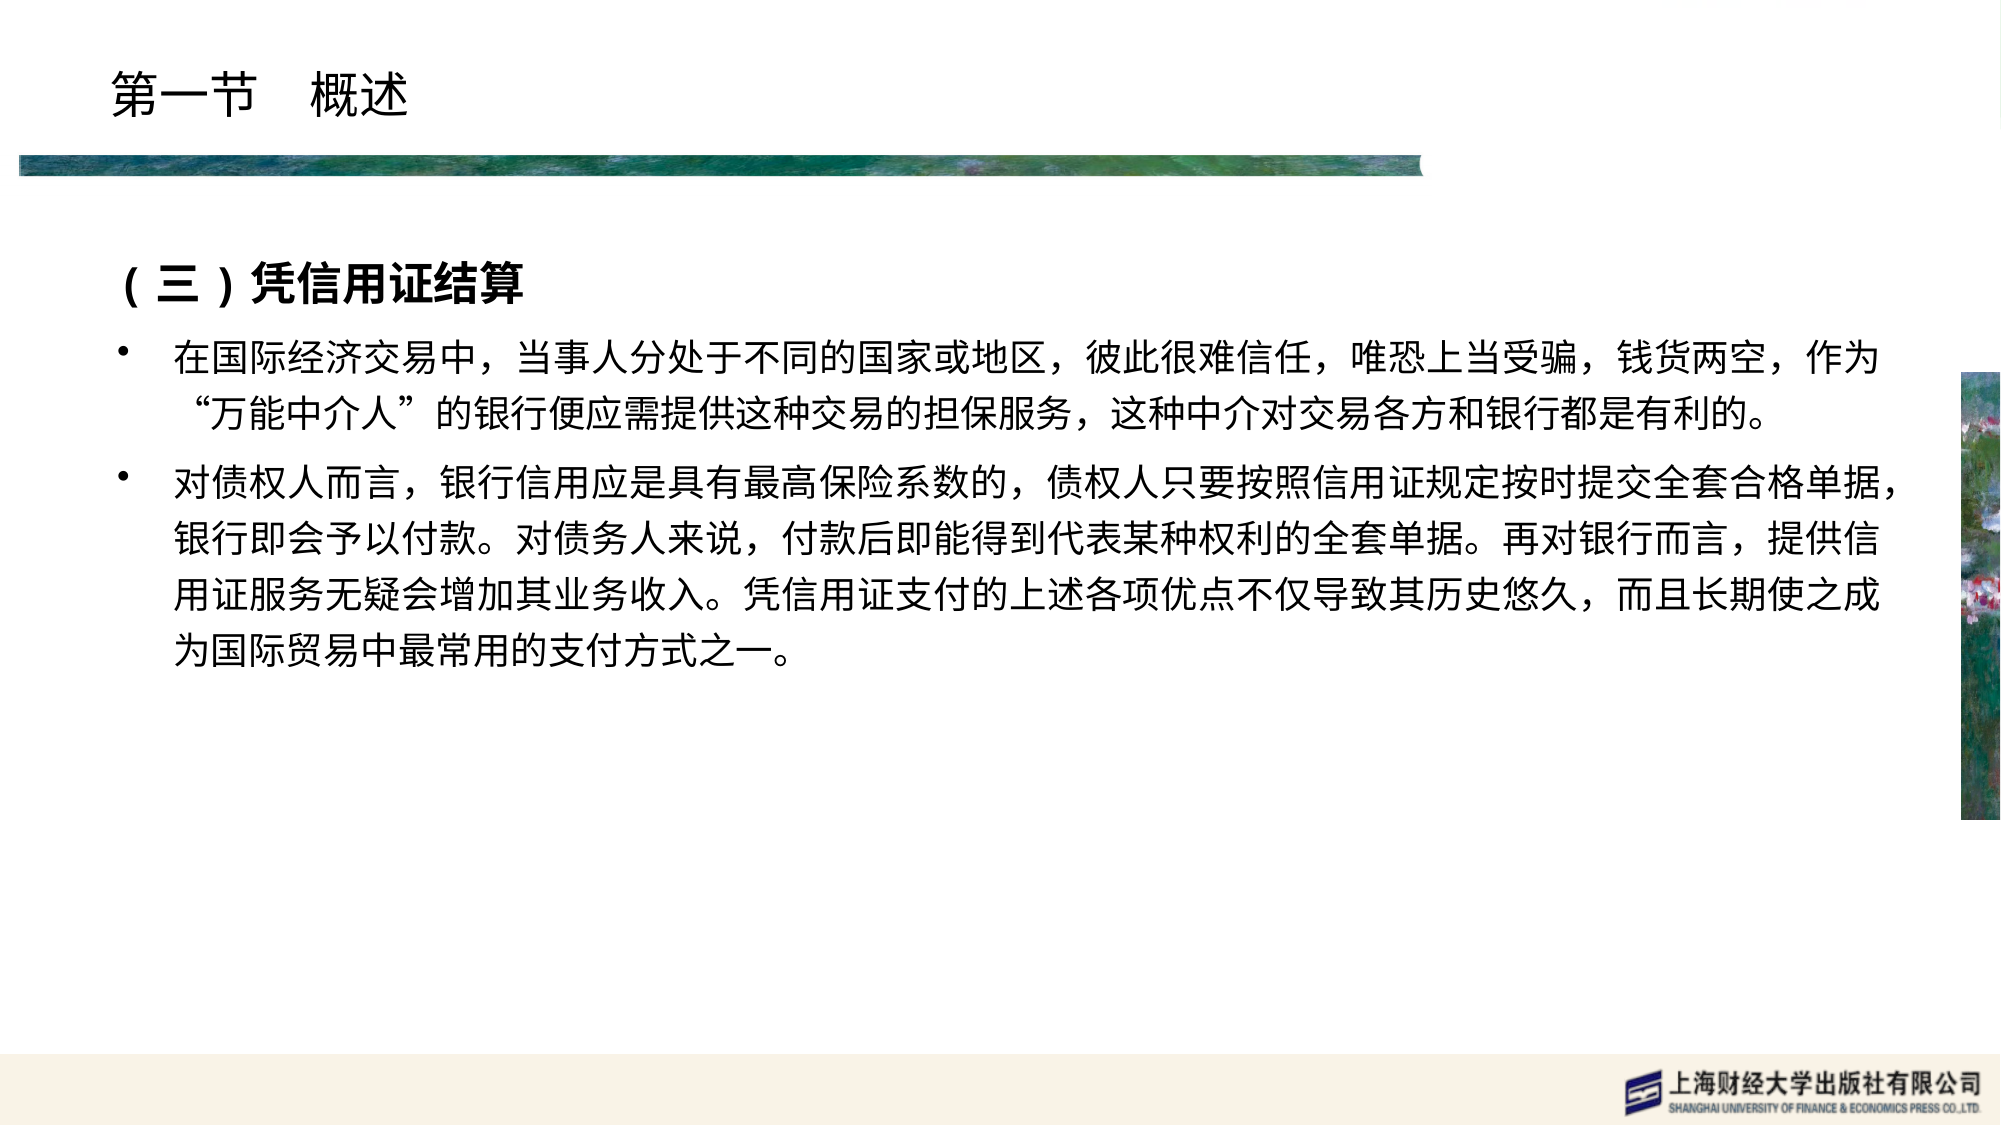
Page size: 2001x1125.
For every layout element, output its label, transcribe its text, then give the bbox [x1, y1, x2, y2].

picture [0, 0, 2001, 1125]
list (三)凭信用证结算 在国际经济交易中，当事人分处于不同的国家或地区，彼此很难信任，唯恐上当受骗，钱货两空，作为“万能中介人”的银行便应需提供这种交易的担保服务，这种中介对交易各方和银行都是有利的。 对债权人而言，银行信用应是具有最高保险系数的，债权人只要按照信用证规定按时提交全套合格单据，银行即会予以付款。对债务人来说，付款后即能得到代表某种权利的全套单据。再对银行而言，提供信用证服务无疑会增加其业务收入。凭信用证支付的上述各项优点不仅导致其历史悠久，而且长期使之成为国际贸易中最常用的支付方式之一。 [102, 233, 1898, 1032]
title 第一节 概述 [94, 42, 1451, 146]
